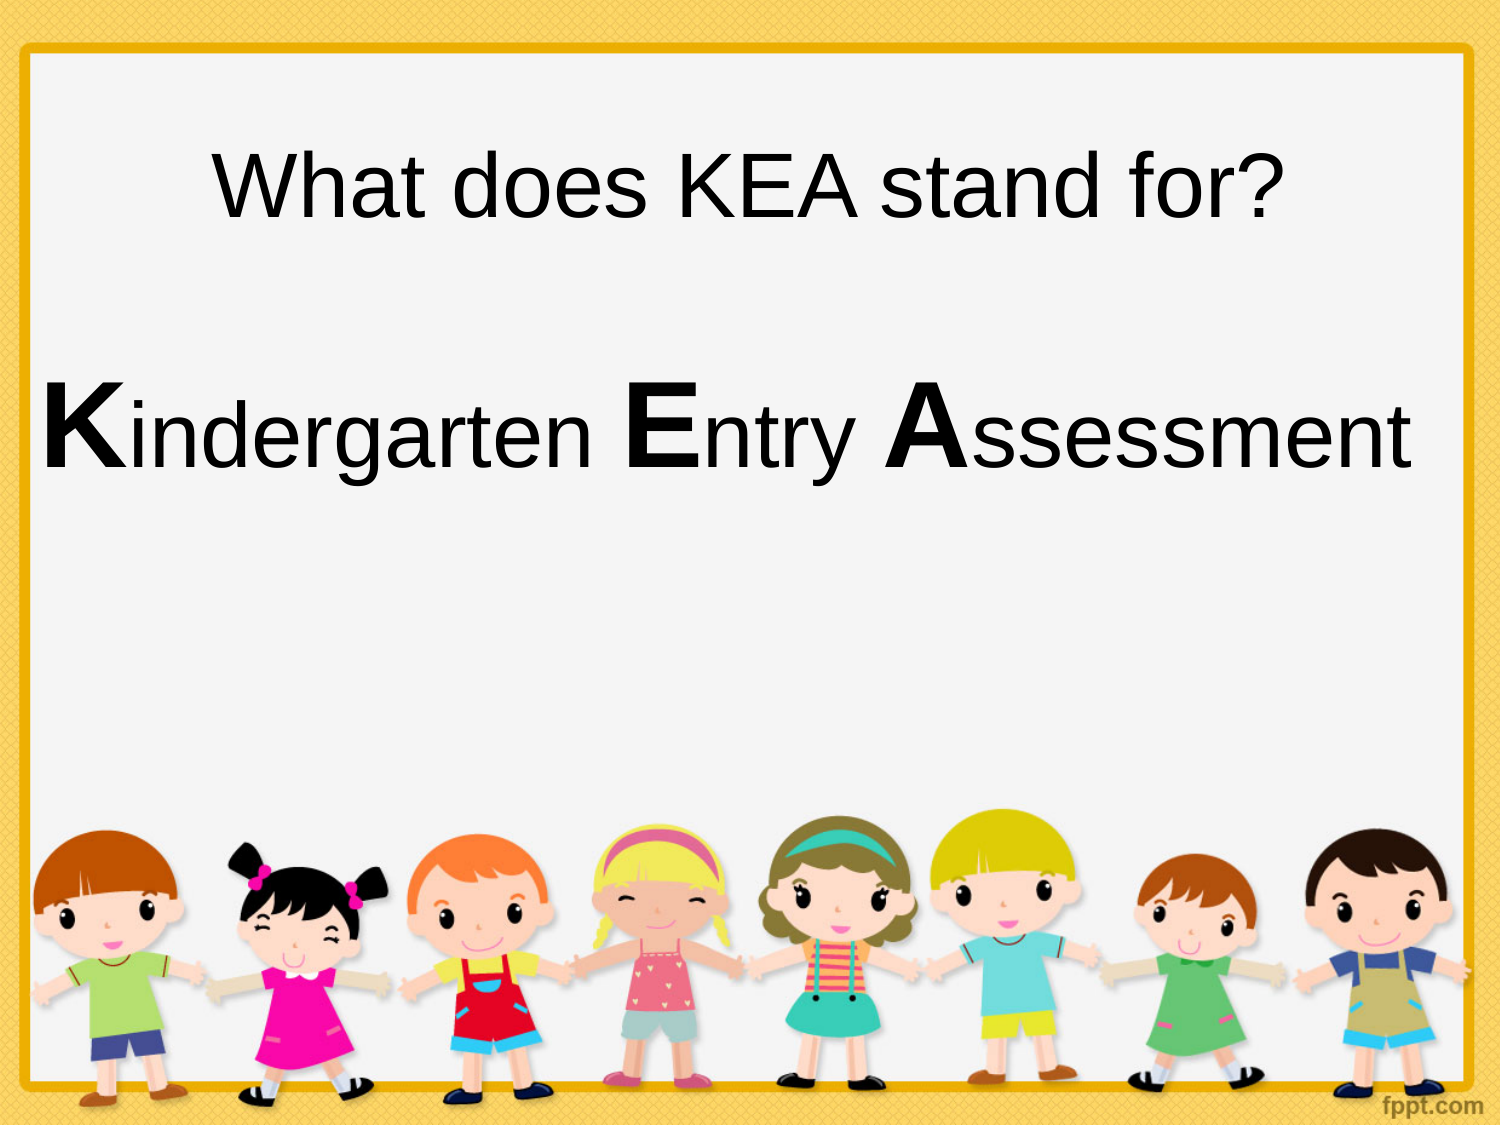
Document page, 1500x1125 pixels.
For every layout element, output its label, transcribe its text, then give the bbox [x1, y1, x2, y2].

list Kindergarten Entry Assessment [24, 337, 1500, 600]
title What does KEA stand for? [75, 87, 1425, 275]
picture [0, 0, 1500, 1125]
